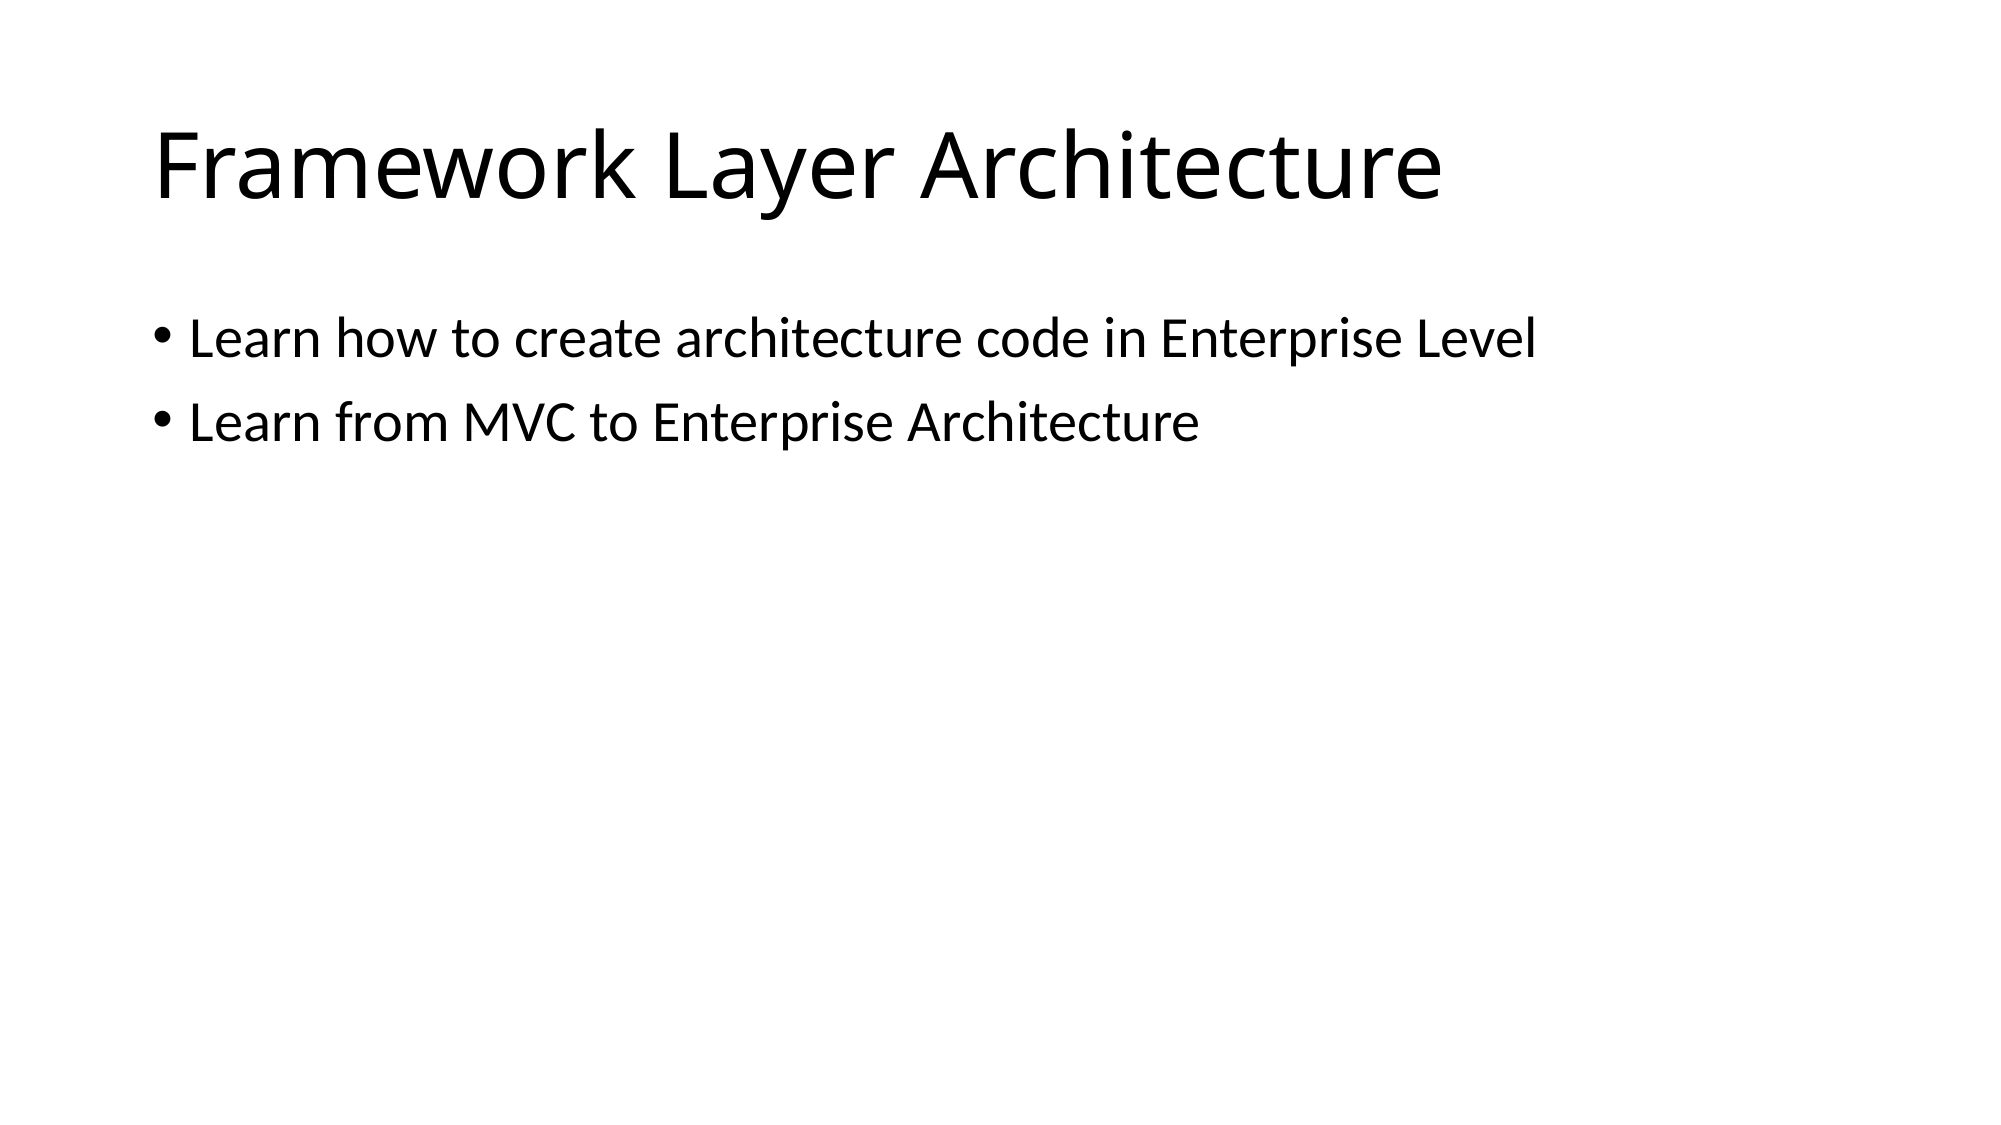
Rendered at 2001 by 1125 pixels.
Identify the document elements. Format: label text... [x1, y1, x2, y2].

title Framework Layer Architecture [137, 59, 1863, 278]
list Learn how to create architecture code in Enterprise Level Learn from MVC to Enterprise Architecture [137, 299, 1863, 1014]
